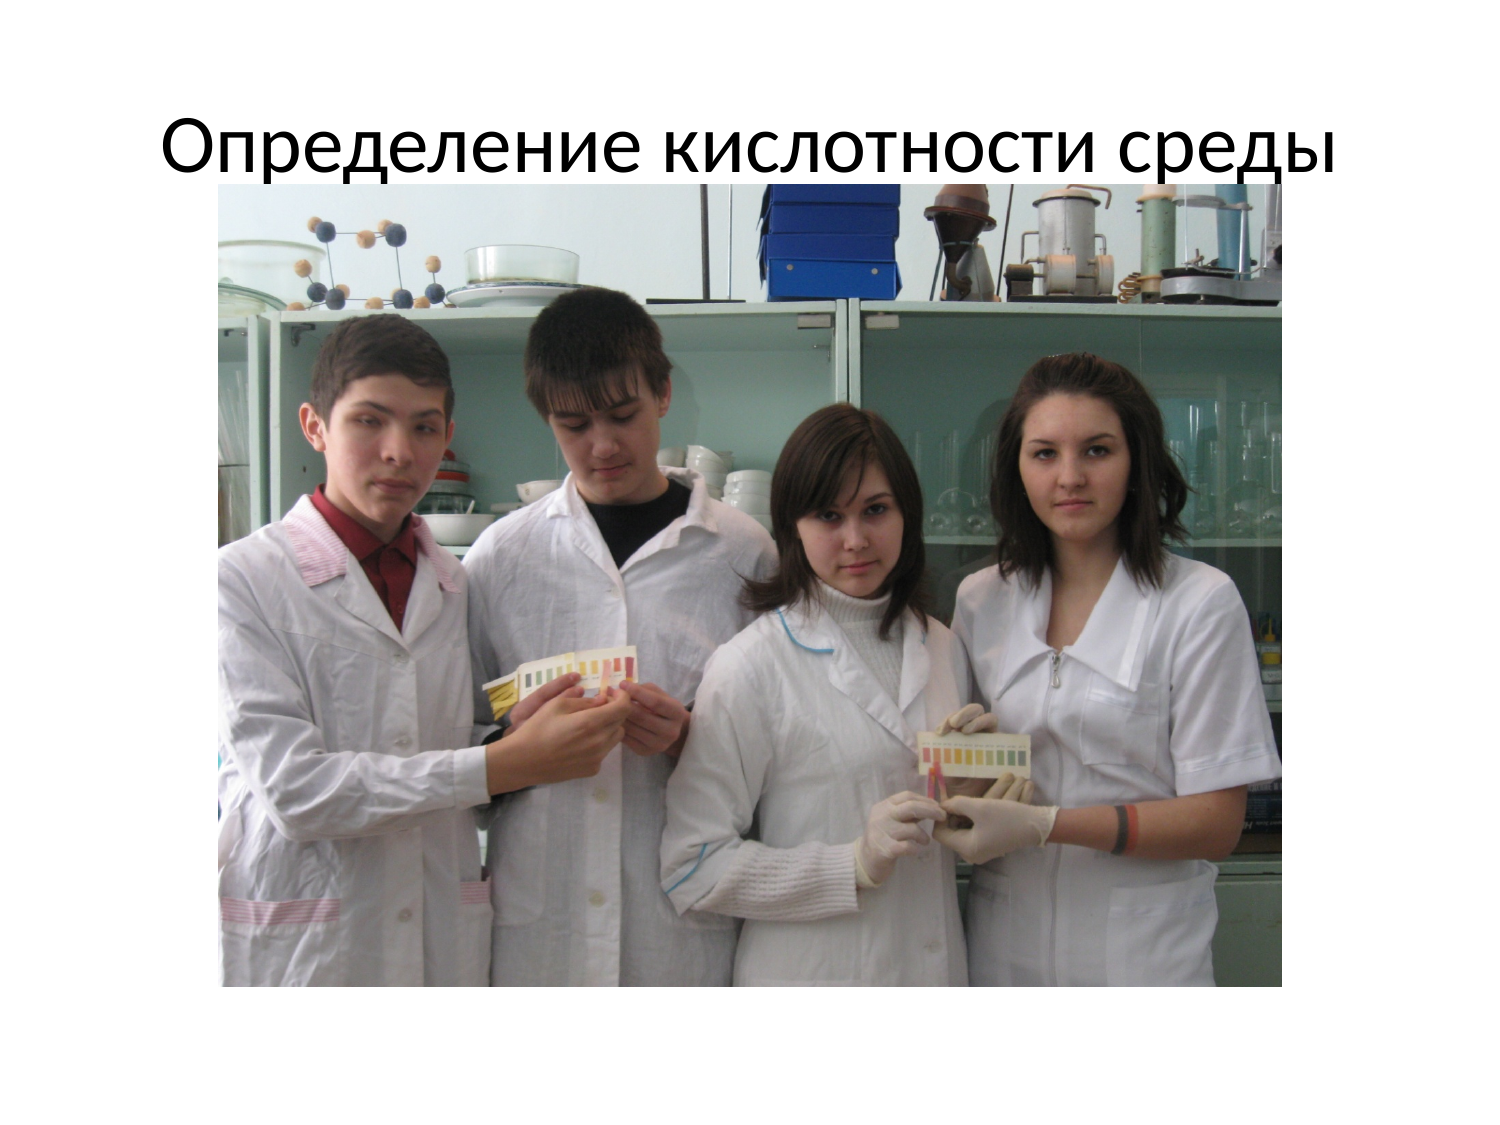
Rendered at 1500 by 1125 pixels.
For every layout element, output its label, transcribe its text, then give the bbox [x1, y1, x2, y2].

picture [218, 184, 1282, 988]
title Определение кислотности среды [75, 45, 1425, 233]
